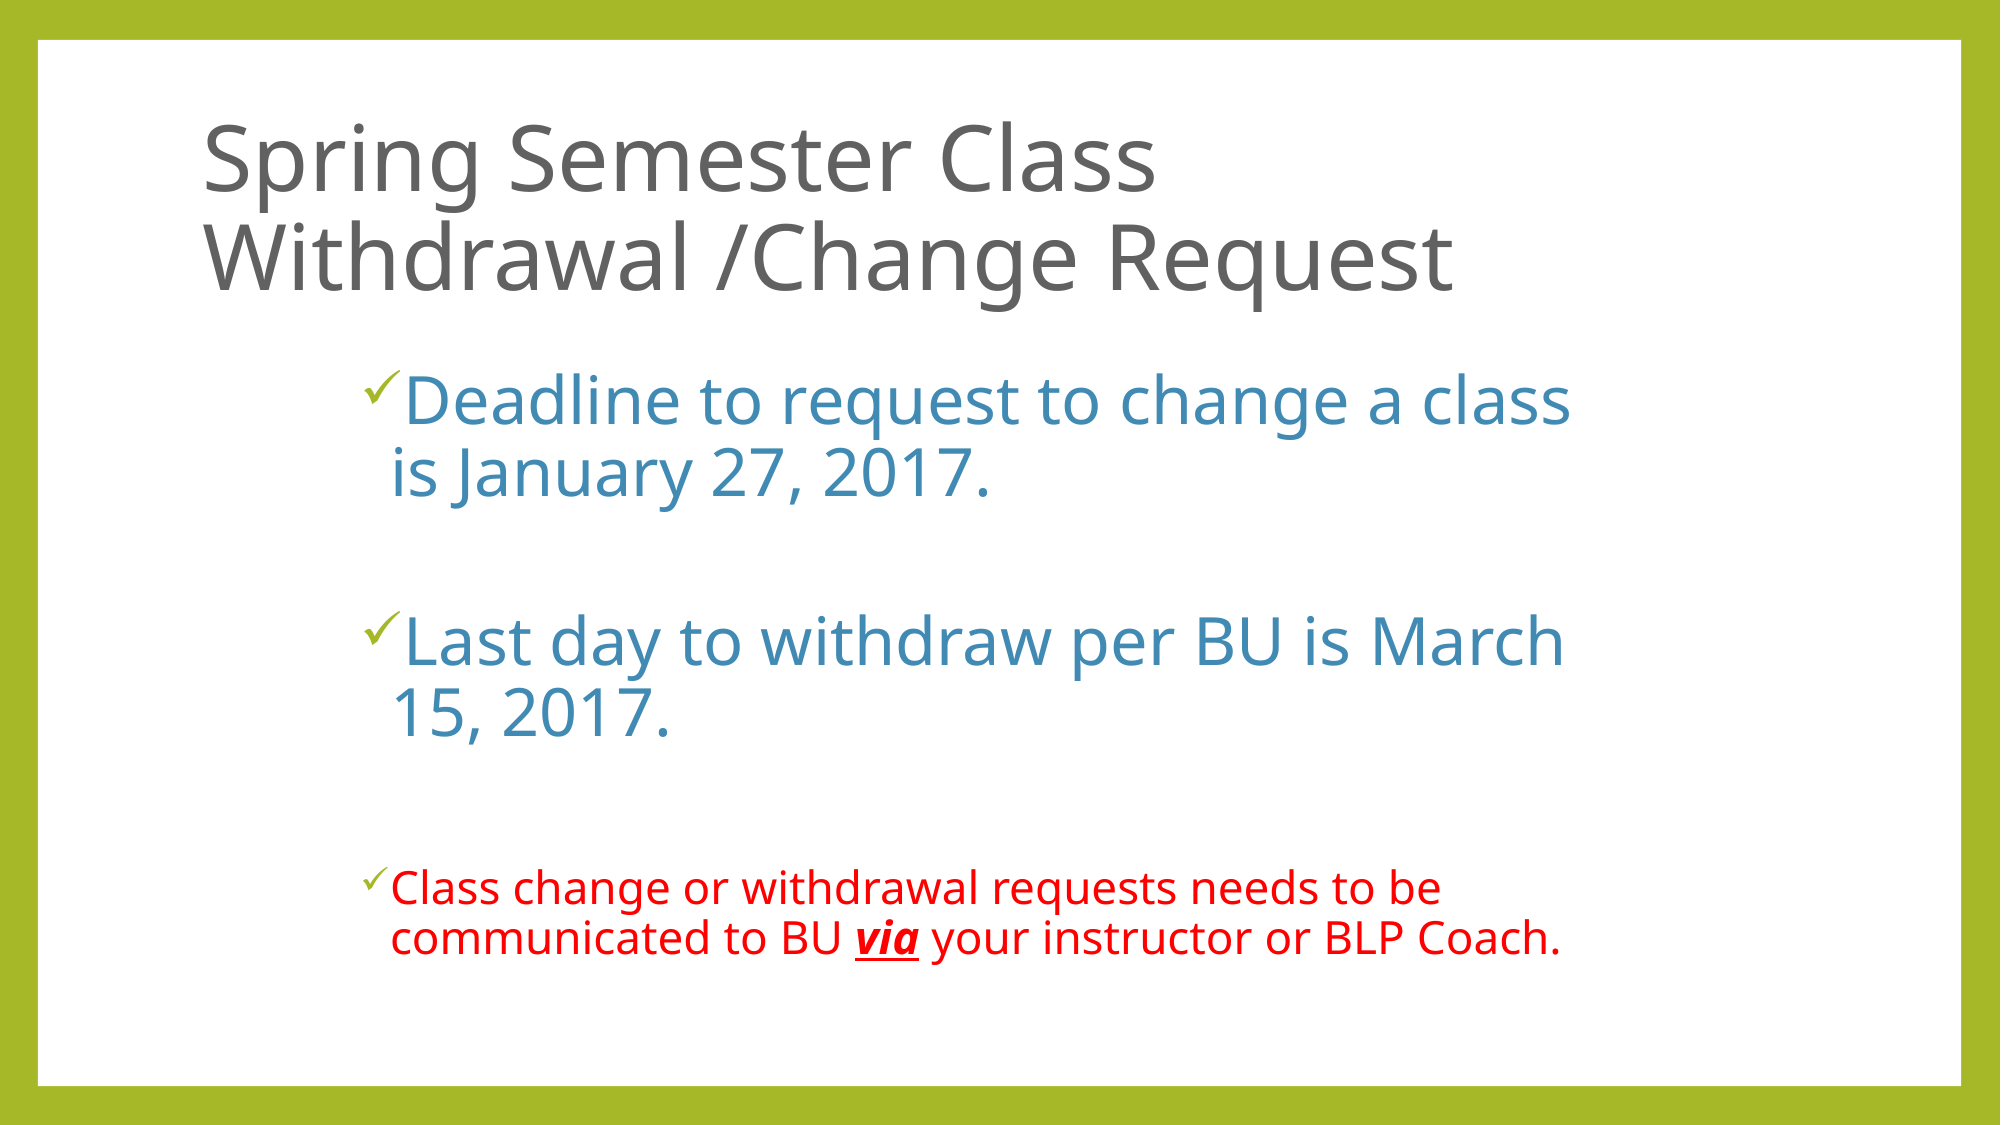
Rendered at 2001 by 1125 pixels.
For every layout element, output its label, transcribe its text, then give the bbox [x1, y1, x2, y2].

title Spring Semester Class Withdrawal /Change Request [187, 99, 1808, 323]
list Deadline to request to change a class is January 27, 2017. Last day to withdraw per BU is March 15, 2017. Class change or withdrawal requests needs to be communicated to BU via your instructor or BLP Coach. [300, 299, 1650, 1043]
